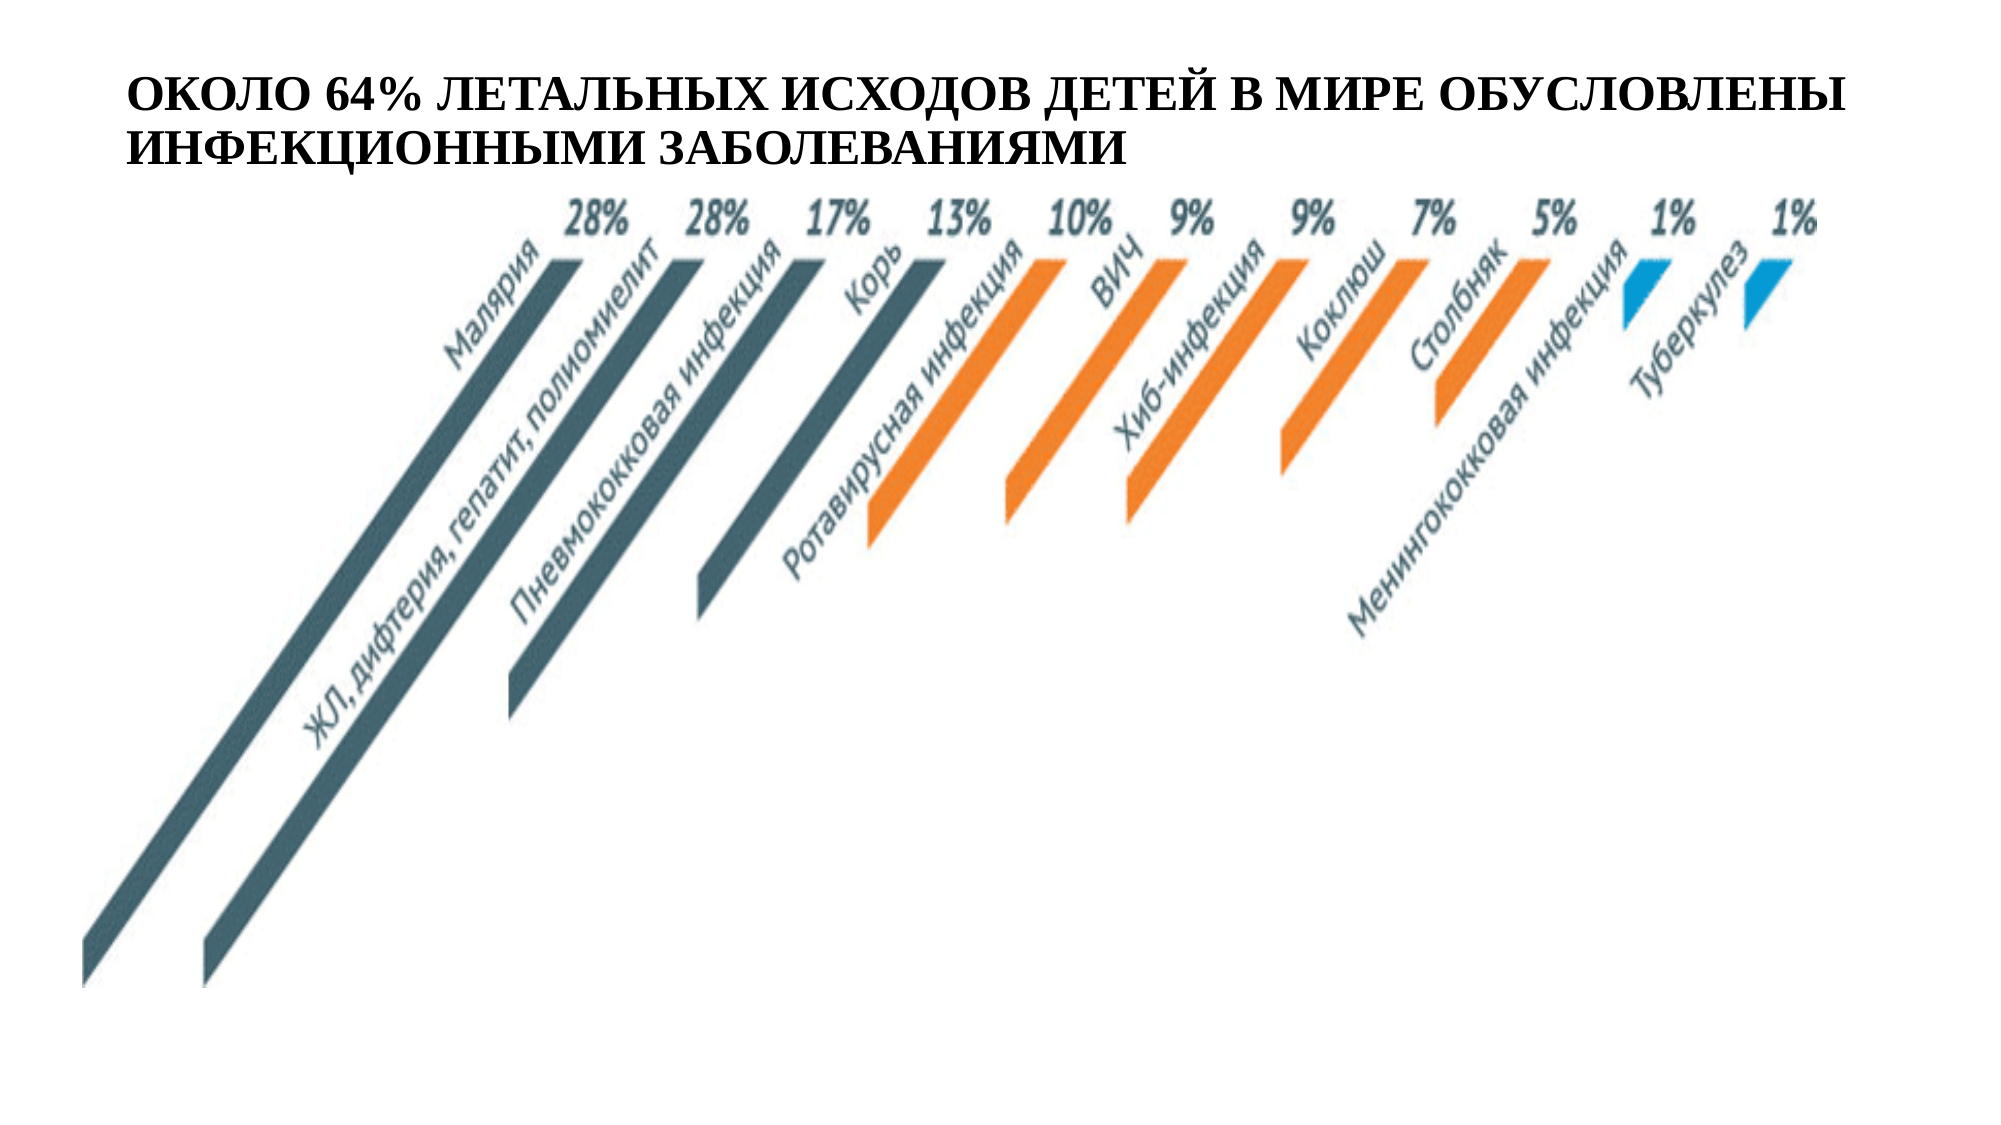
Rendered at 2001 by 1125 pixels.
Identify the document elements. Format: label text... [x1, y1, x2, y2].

title ОКОЛО 64% ЛЕТАЛЬНЫХ ИСХОДОВ ДЕТЕЙ В МИРЕ ОБУСЛОВЛЕНЫ ИНФЕКЦИОННЫМИ ЗАБОЛЕВАНИЯМИ [111, 83, 1893, 220]
picture [82, 197, 1817, 989]
